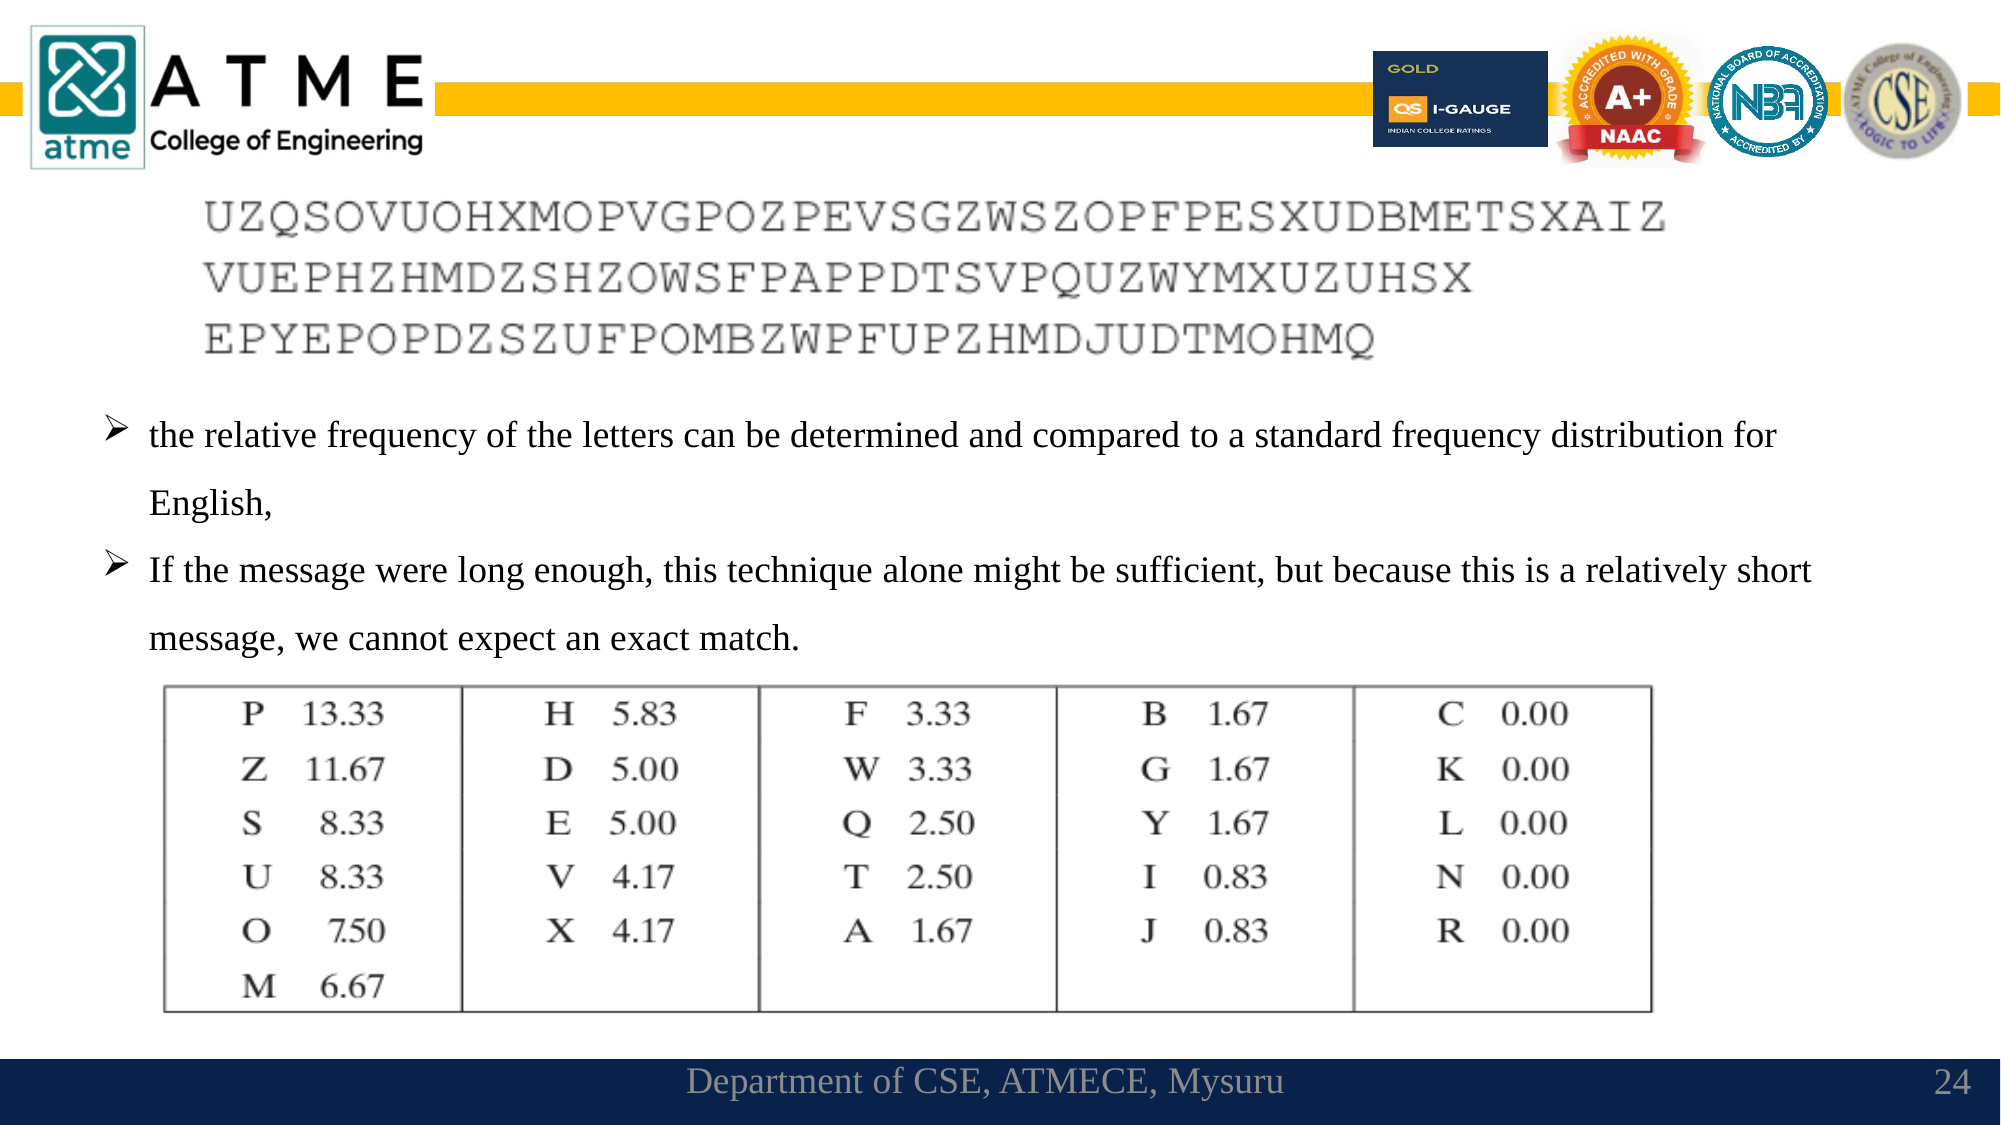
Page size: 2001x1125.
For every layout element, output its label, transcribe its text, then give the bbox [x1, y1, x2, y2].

picture [22, 15, 1828, 381]
footer Department of CSE, ATMECE, Mysuru [501, 1056, 1470, 1102]
slide_number 24 [1511, 1057, 1972, 1103]
text_box the relative frequency of the letters can be determined and compared to a standard frequency distribution for English, If the message were long enough, this technique alone might be sufficient, but because this is a relatively short message, we cannot expect an exact match. [87, 380, 1851, 666]
picture [147, 669, 1673, 1036]
picture [1840, 26, 1968, 176]
picture [0, 1059, 2001, 1125]
